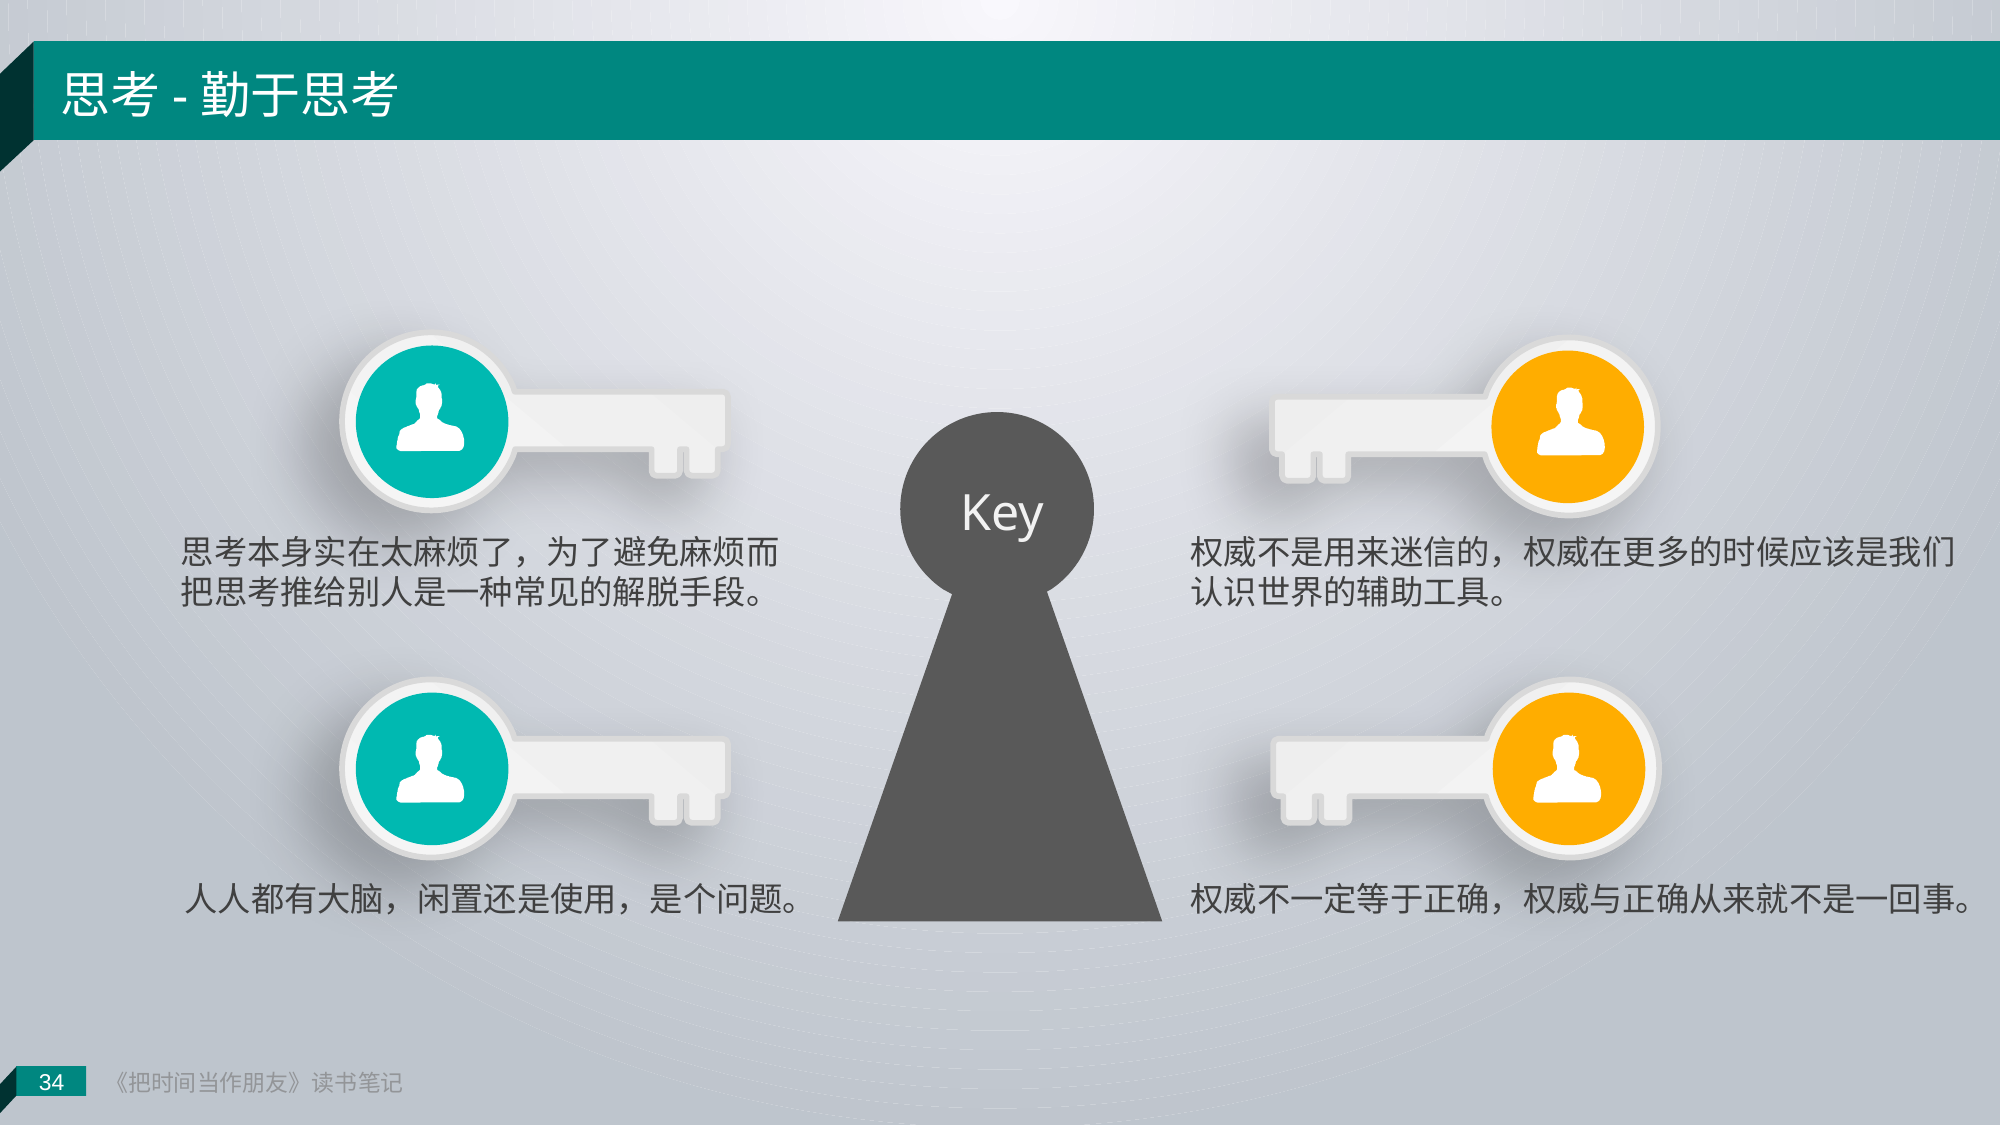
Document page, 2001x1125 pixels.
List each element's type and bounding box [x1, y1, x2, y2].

text_box [342, 332, 728, 511]
text_box [1273, 679, 1660, 858]
text_box [342, 679, 728, 858]
text_box [1271, 337, 1658, 516]
text_box [0, 41, 2000, 1117]
